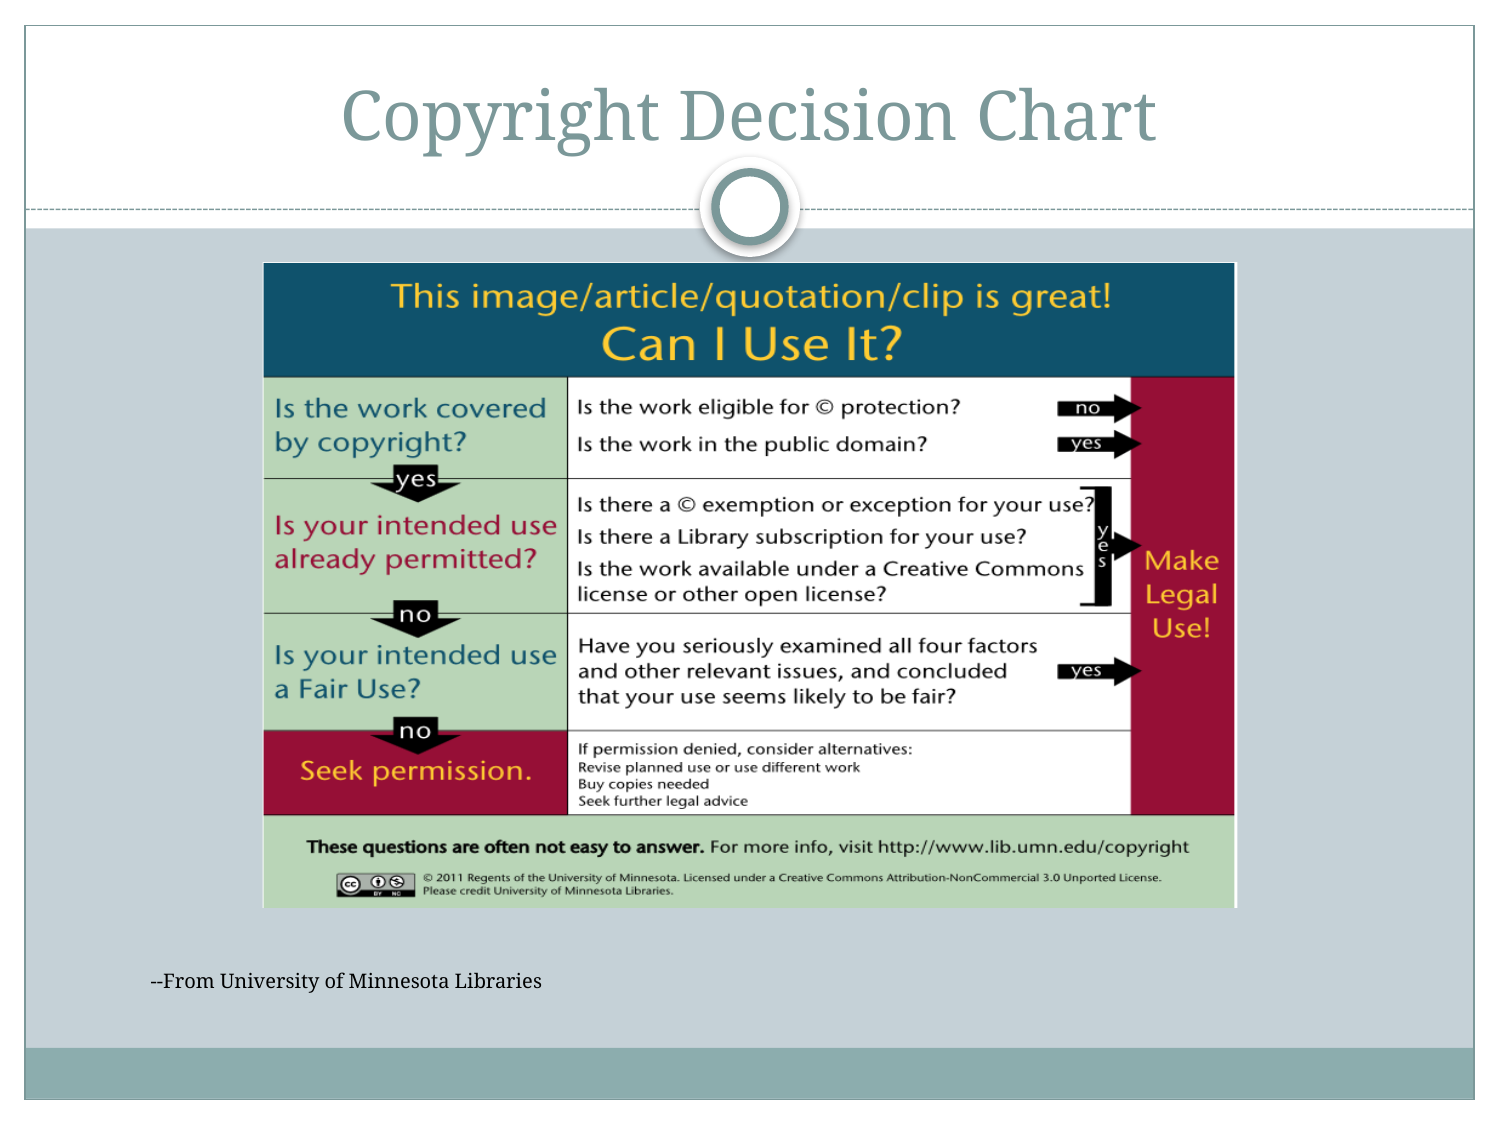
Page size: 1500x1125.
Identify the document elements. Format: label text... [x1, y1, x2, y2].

picture [262, 262, 1238, 908]
list --From University of Minnesota Libraries [49, 250, 1445, 1001]
title Copyright Decision Chart [49, 37, 1450, 162]
